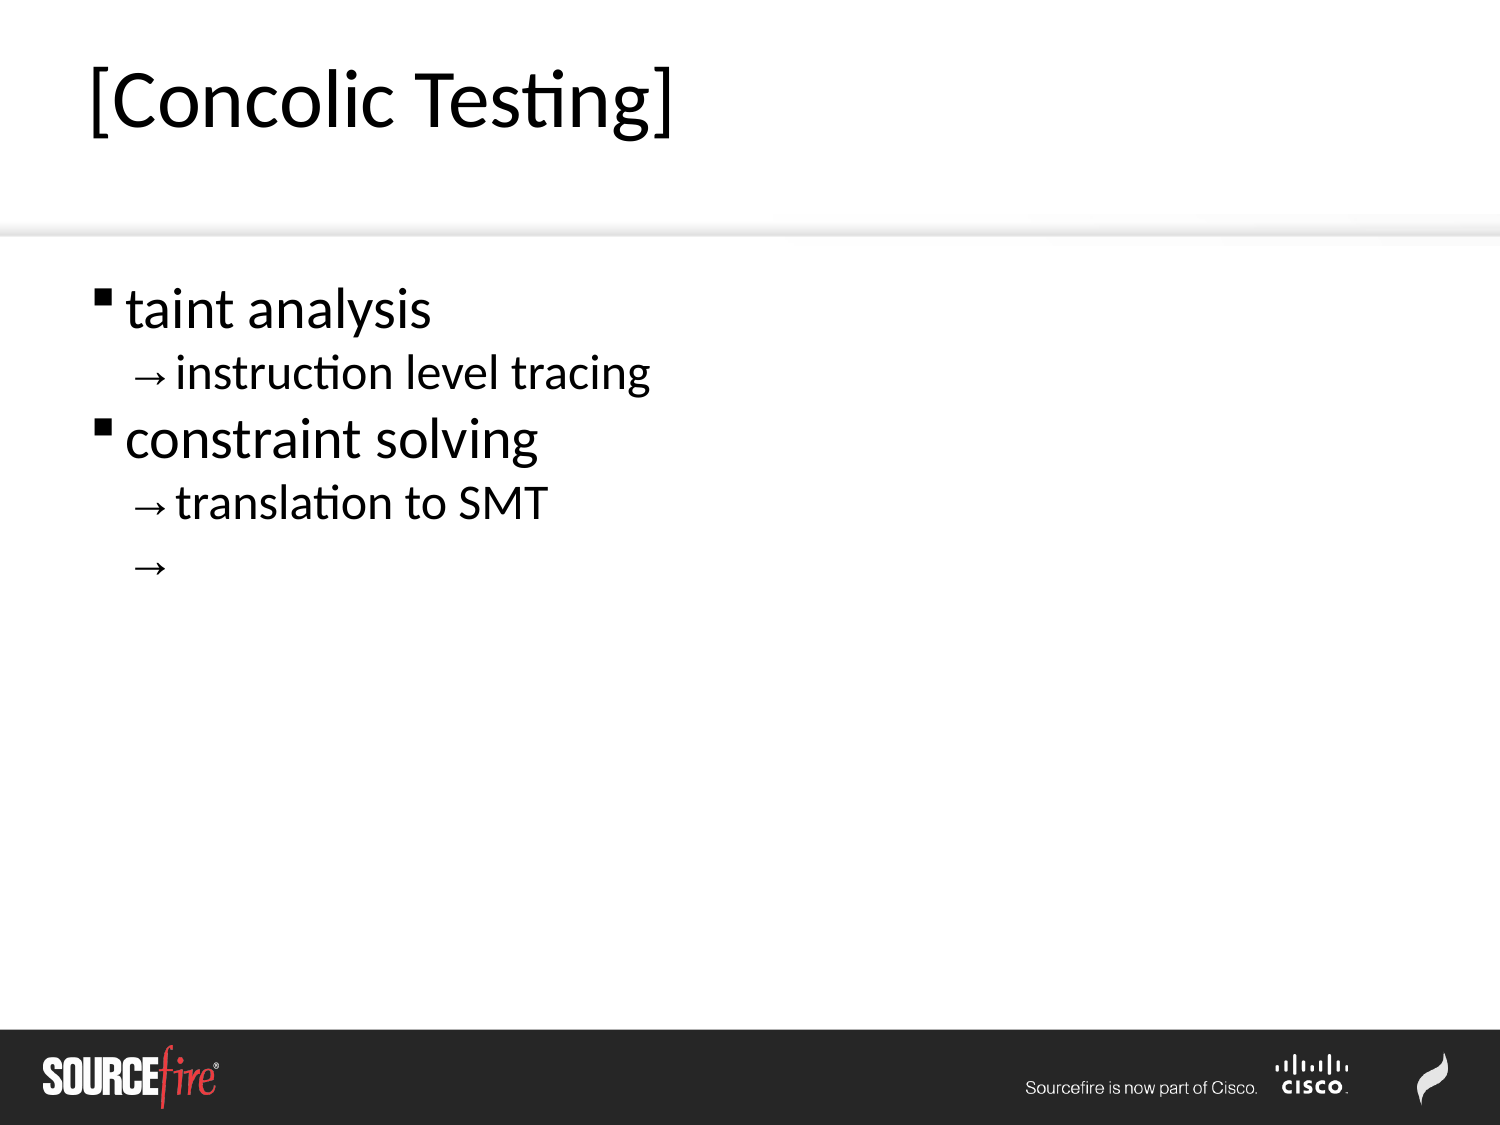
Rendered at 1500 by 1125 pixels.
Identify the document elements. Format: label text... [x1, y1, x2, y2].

picture [1417, 1051, 1448, 1106]
picture [1026, 1054, 1348, 1097]
text_box [Concolic Testing] [72, 51, 1423, 215]
text_box taint analysis instruction level tracing constraint solving translation to SMT [75, 262, 1425, 1005]
picture [0, 214, 1500, 246]
picture [43, 1045, 219, 1109]
